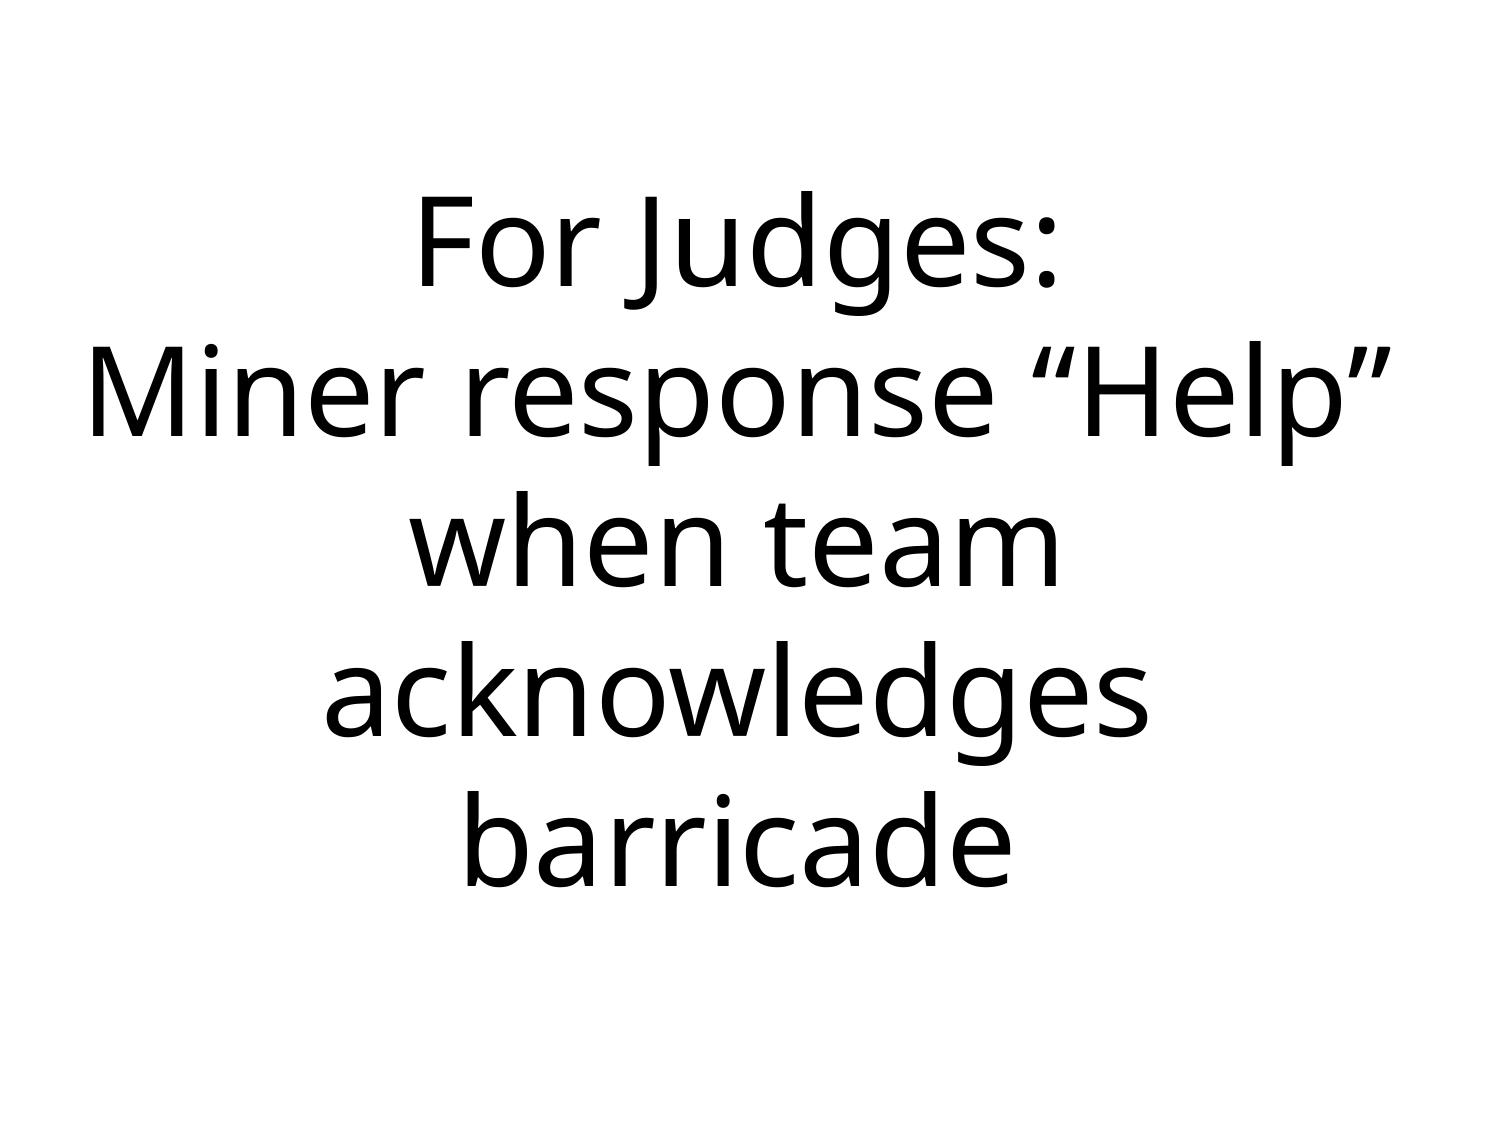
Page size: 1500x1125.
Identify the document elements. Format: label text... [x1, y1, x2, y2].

title For Judges: Miner response “Help” when team acknowledges barricade [62, 562, 1413, 750]
